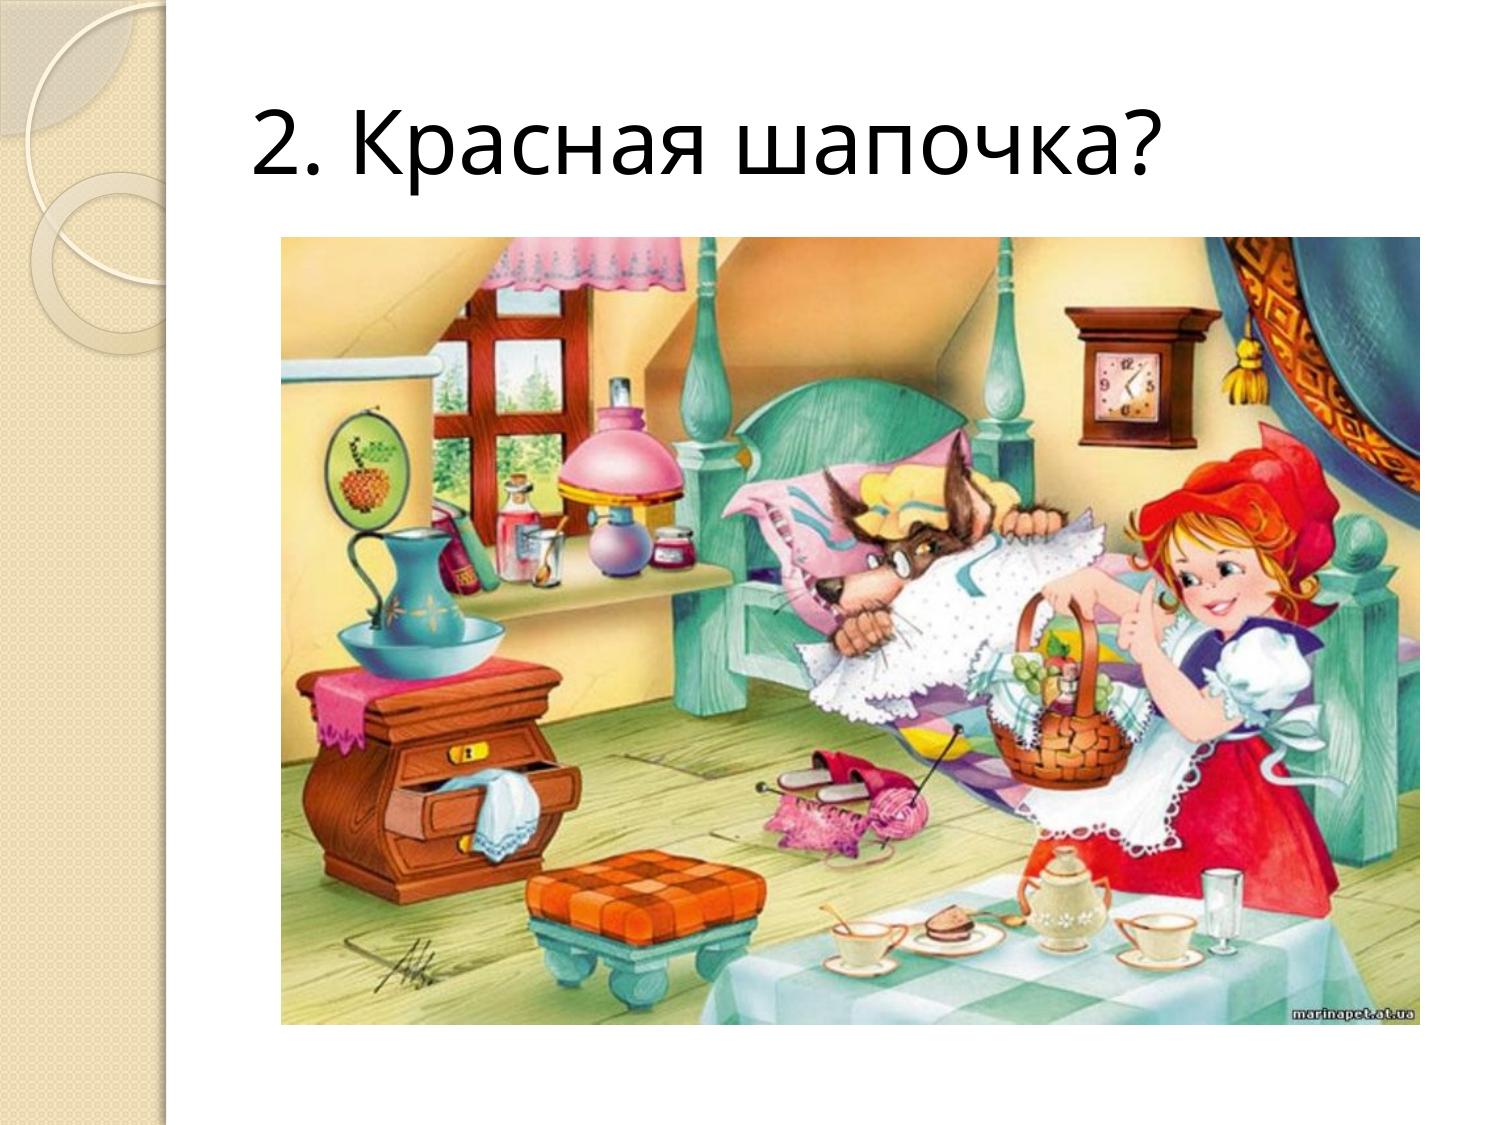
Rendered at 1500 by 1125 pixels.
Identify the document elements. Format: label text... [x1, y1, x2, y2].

title 2. Красная шапочка? [235, 45, 1466, 233]
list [281, 237, 1420, 1026]
